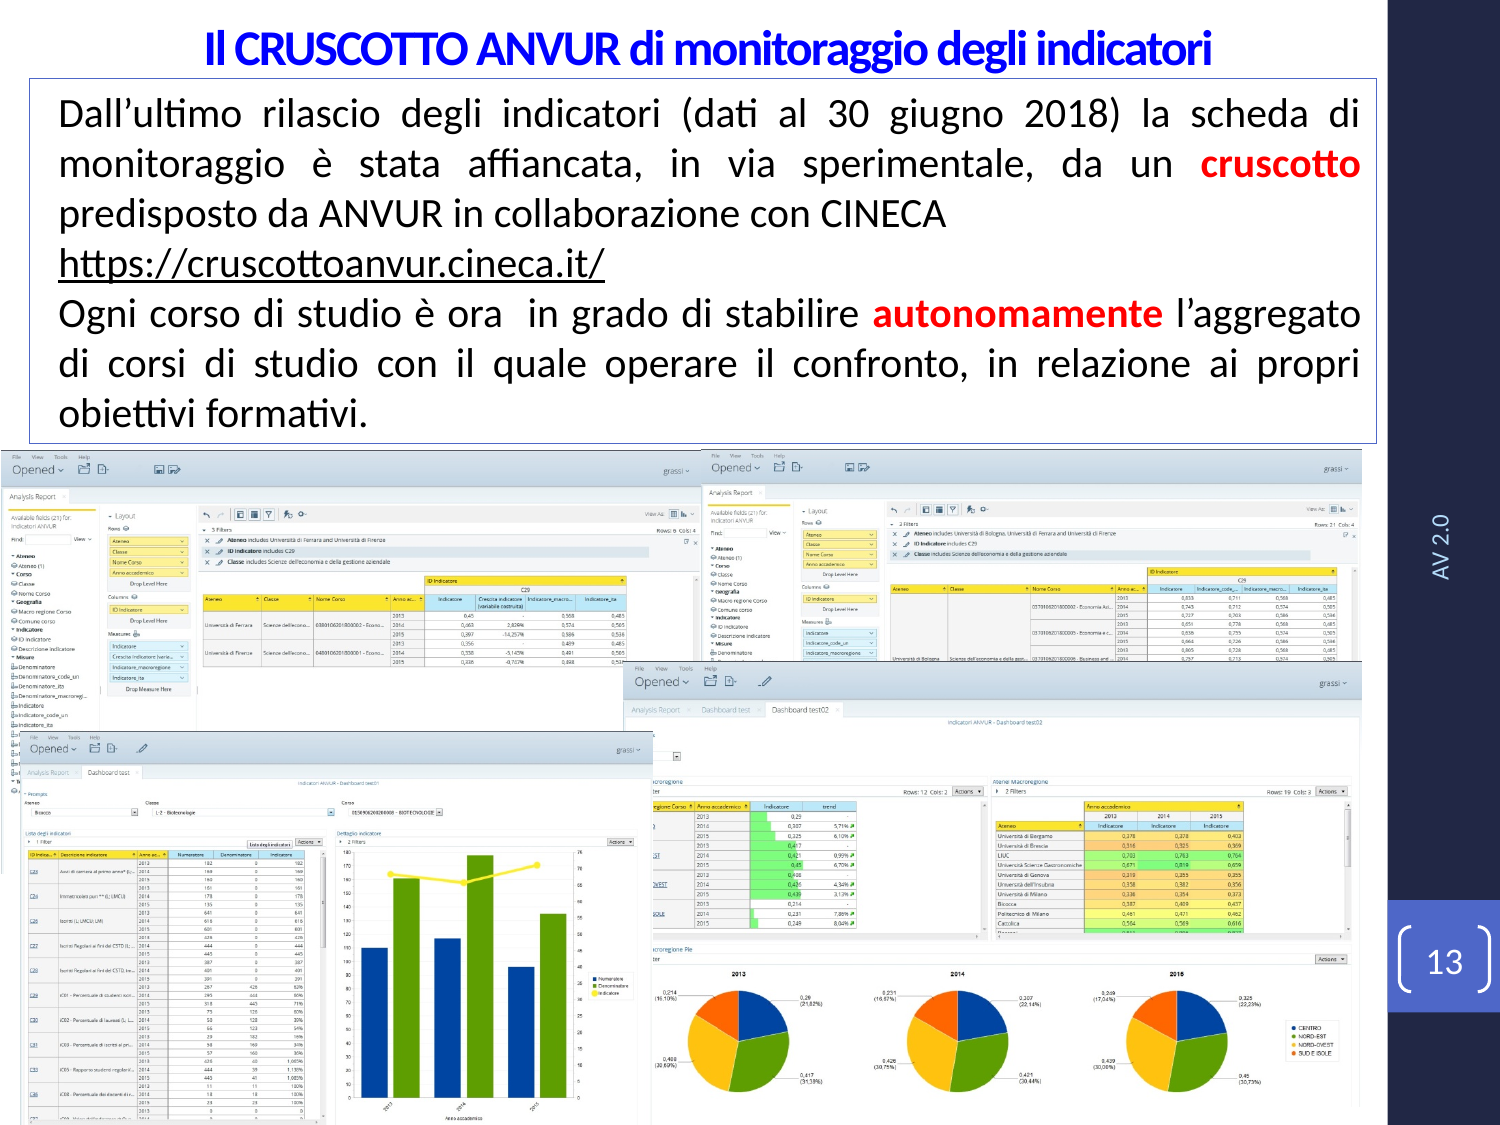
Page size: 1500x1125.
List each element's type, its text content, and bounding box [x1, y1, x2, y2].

footer AV 2.0 [1408, 500, 1469, 889]
picture [0, 448, 1363, 1125]
text_box Dall’ultimo rilascio degli indicatori (dati al 30 giugno 2018) la scheda di monitoraggio è stata affiancata, in via sperimentale, da un cruscotto predisposto da ANVUR in collaborazione con CINECA https://cruscottoanvur.cineca.it/ Ogni corso di studio è ora in grado di stabilire autonomamente l’aggregato di corsi di studio con il quale operare il confronto, in relazione ai propri obiettivi formativi. [29, 78, 1377, 444]
slide_number 13 [1397, 925, 1492, 994]
text_box Il CRUSCOTTO ANVUR di monitoraggio degli indicatori [76, 7, 1341, 78]
